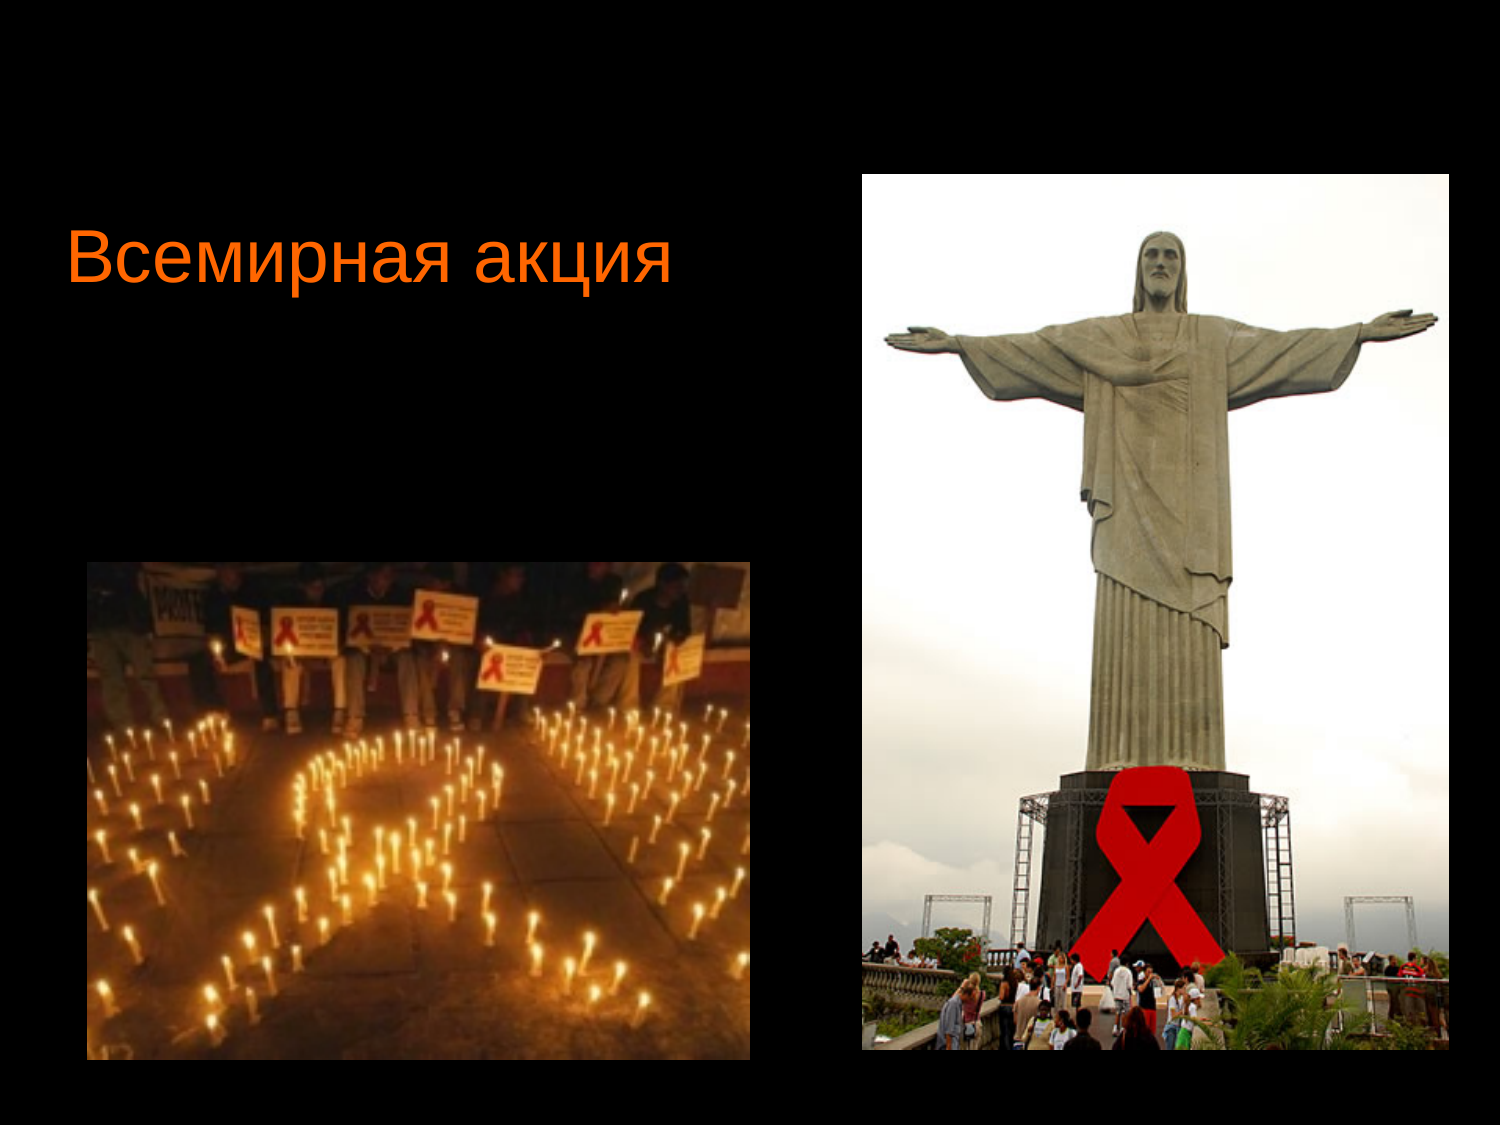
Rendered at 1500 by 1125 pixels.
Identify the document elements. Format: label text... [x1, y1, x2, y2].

list Всемирная акция [49, 199, 857, 943]
picture [862, 174, 1449, 1051]
picture [87, 562, 751, 1060]
